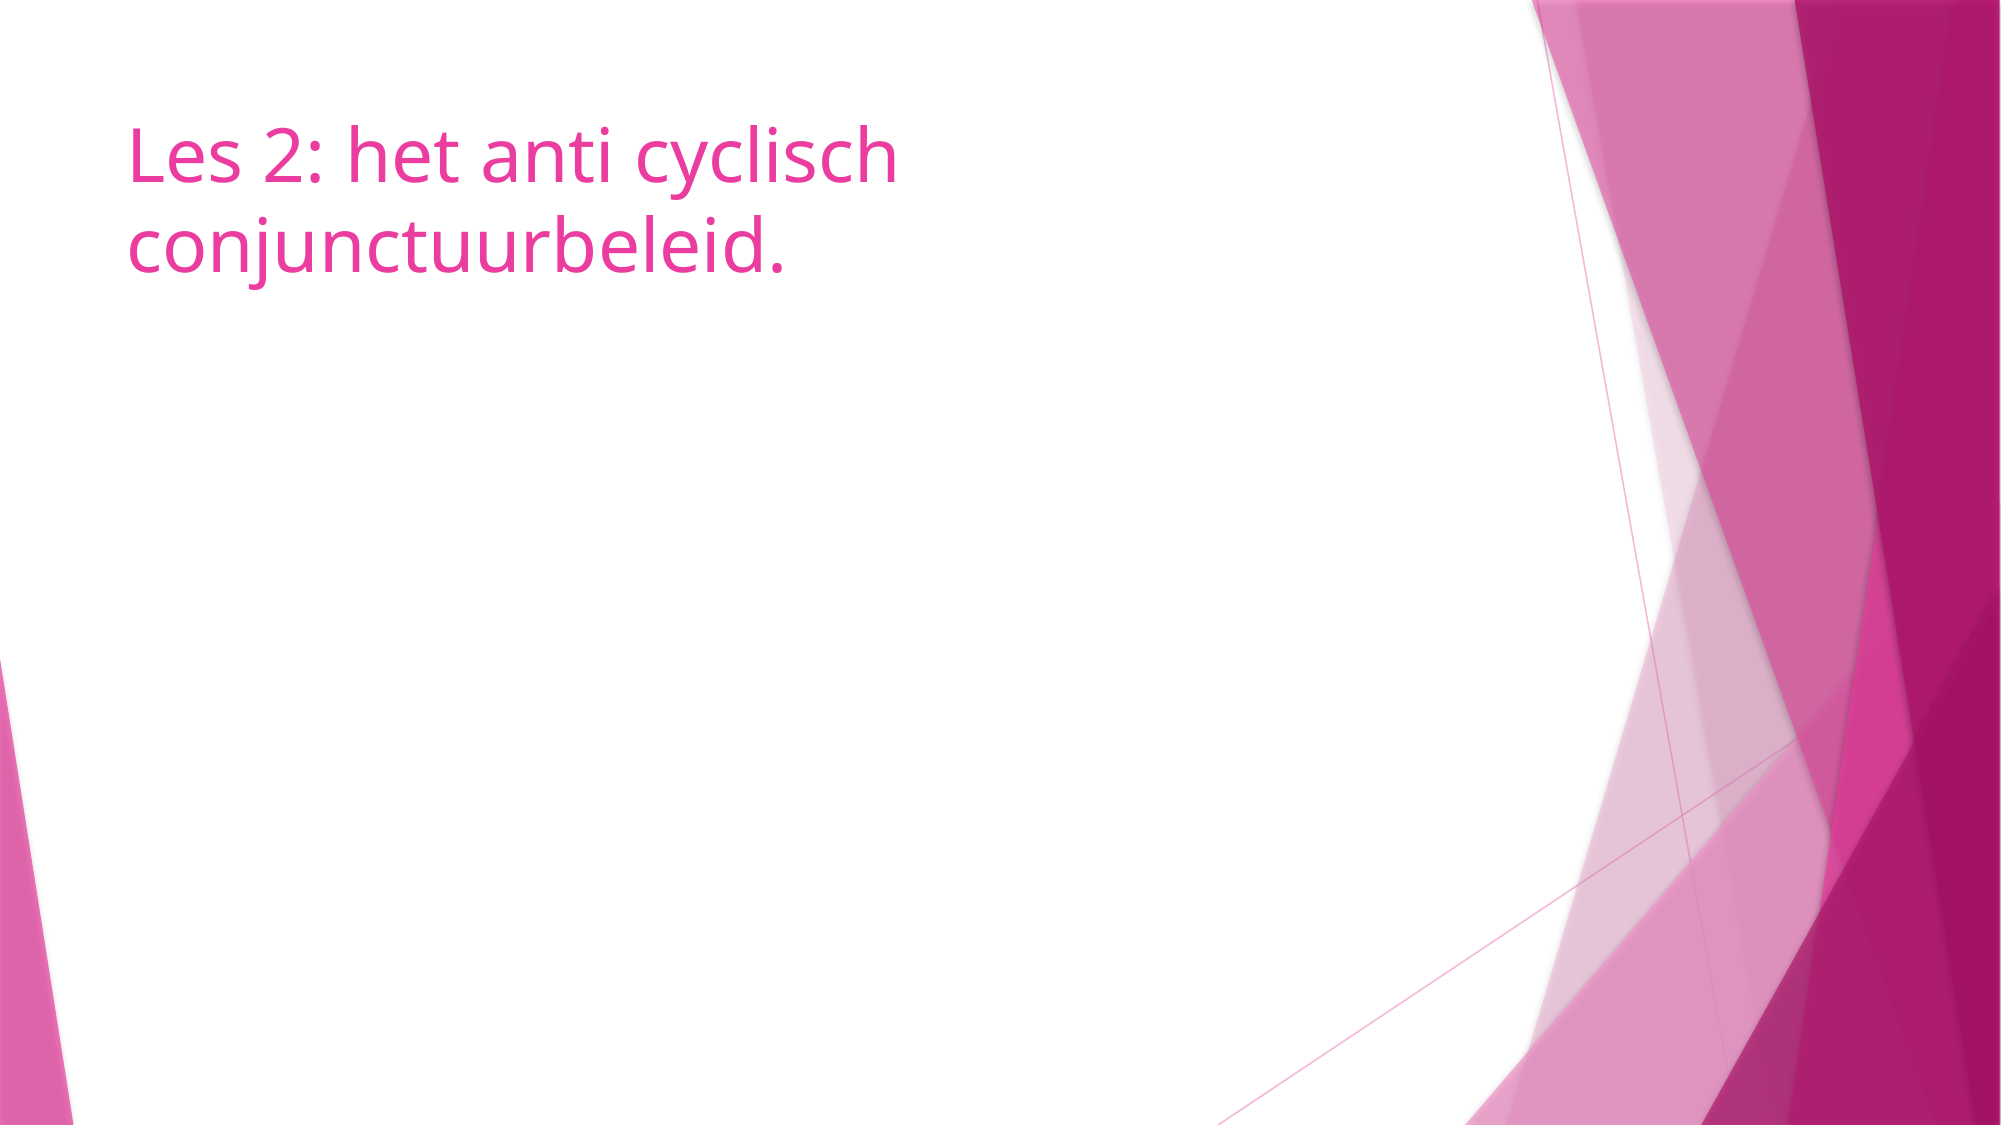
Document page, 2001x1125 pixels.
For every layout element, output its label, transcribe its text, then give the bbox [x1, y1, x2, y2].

title Les 2: het anti cyclisch conjunctuurbeleid. [111, 99, 1522, 317]
